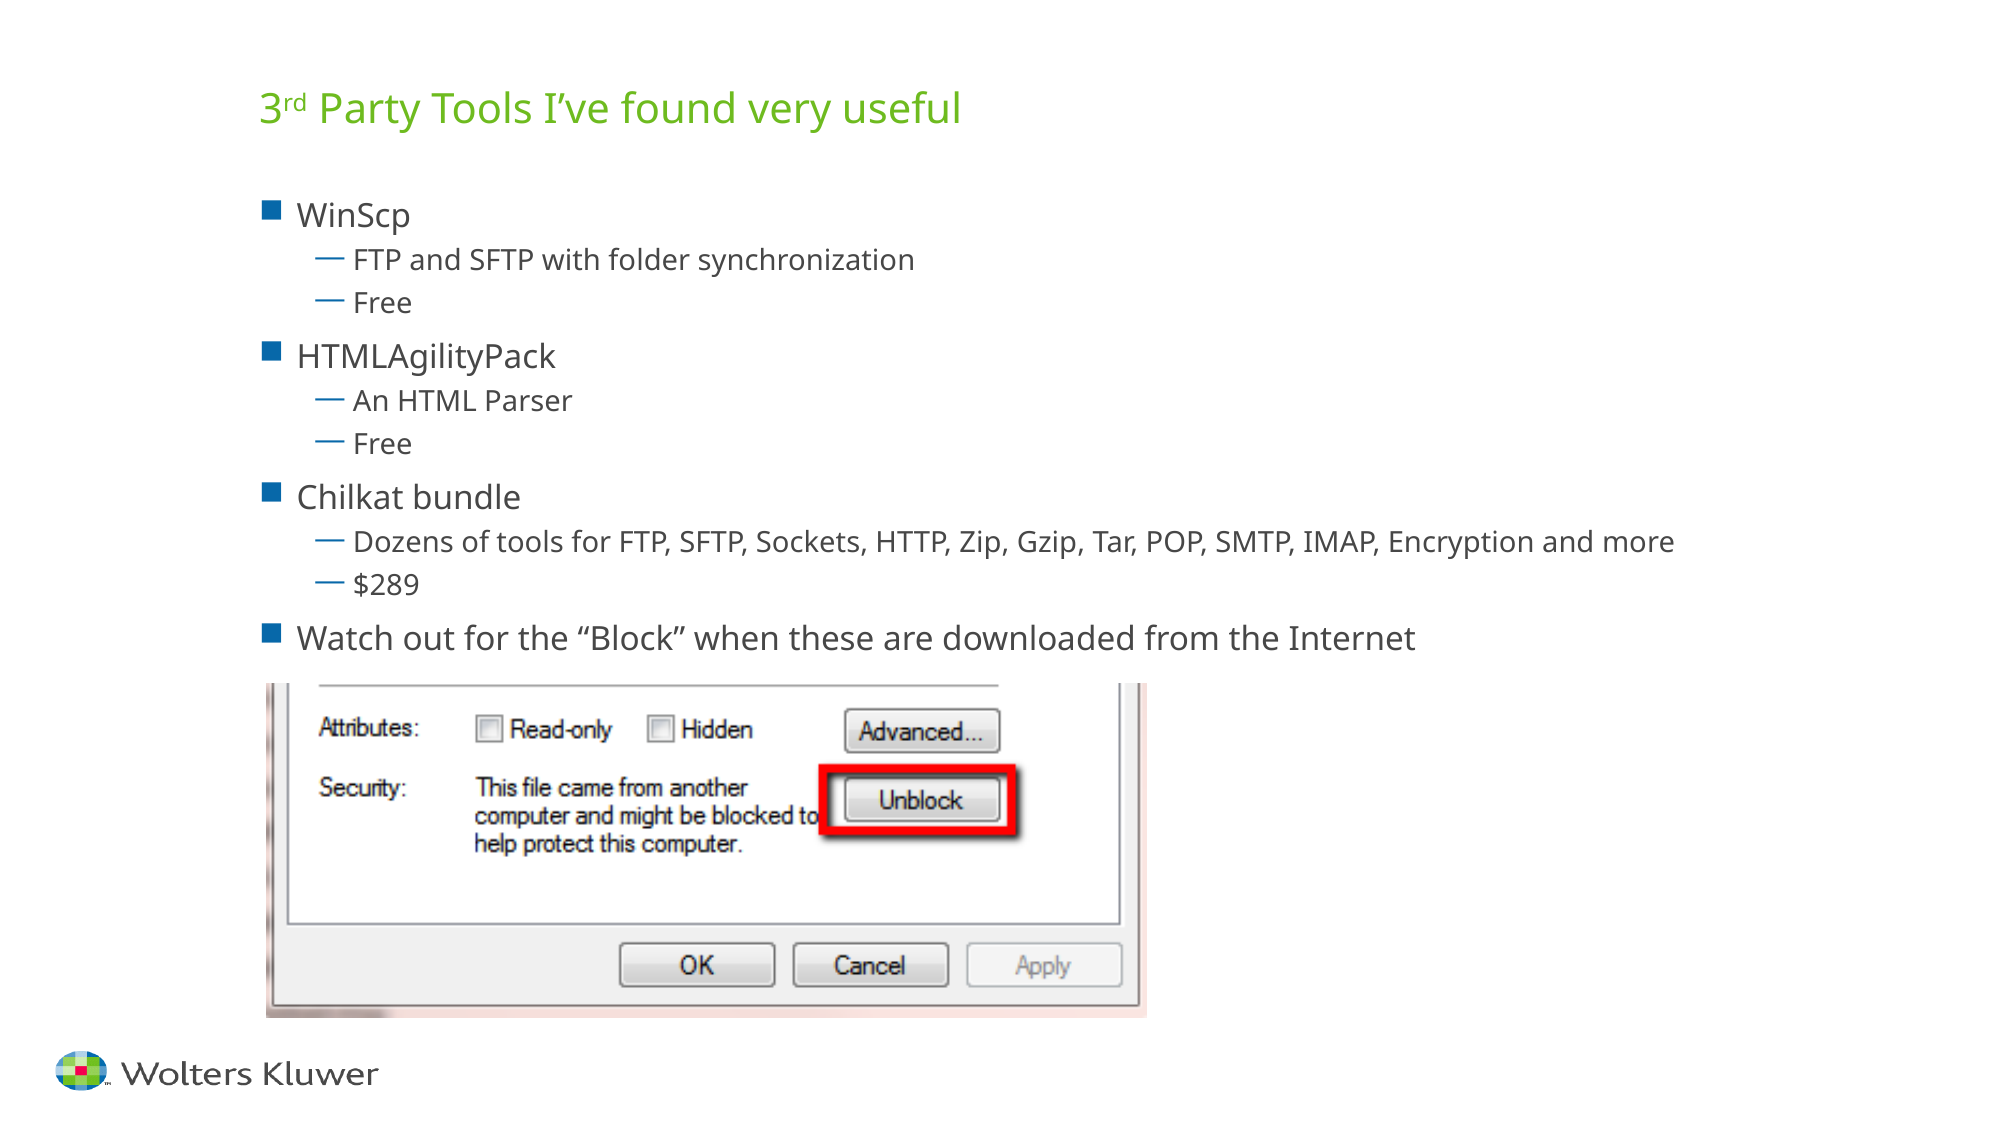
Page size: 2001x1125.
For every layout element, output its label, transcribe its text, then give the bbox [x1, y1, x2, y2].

picture [266, 683, 1147, 1018]
list WinScp FTP and SFTP with folder synchronization Free HTMLAgilityPack An HTML Parser Free Chilkat bundle Dozens of tools for FTP, SFTP, Sockets, HTTP, Zip, Gzip, Tar, POP, SMTP, IMAP, Encryption and more $289 Watch out for the “Block” when these are downloaded from the Internet [243, 186, 1695, 1000]
title 3rd Party Tools I’ve found very useful [243, 73, 1695, 141]
